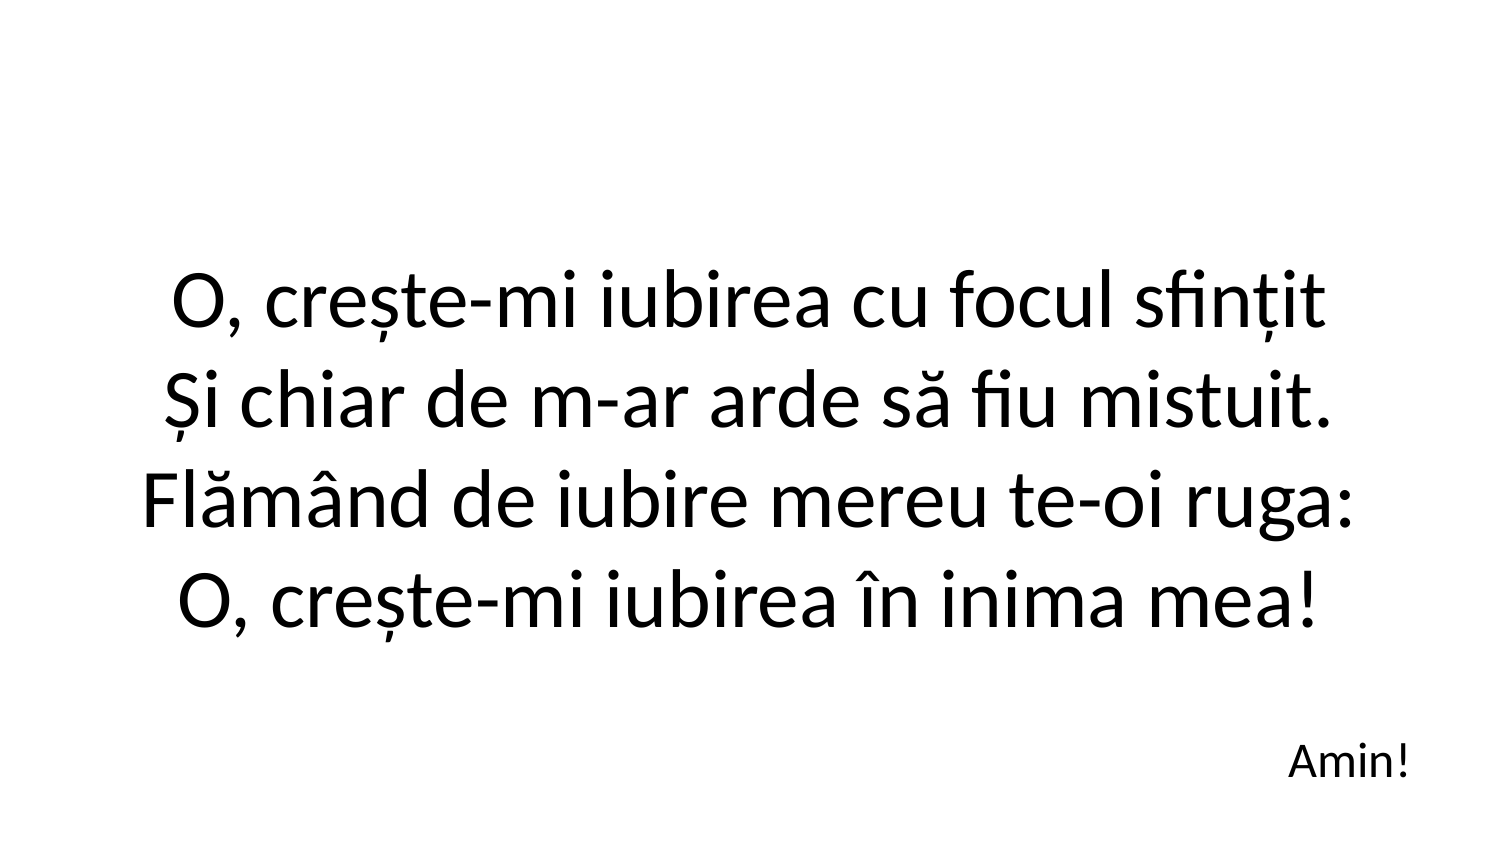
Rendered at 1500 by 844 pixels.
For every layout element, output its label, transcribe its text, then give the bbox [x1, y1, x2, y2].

text_box Amin! [1273, 674, 1427, 795]
text_box O, crește-mi iubirea cu focul sfințit Și chiar de m-ar arde să fiu mistuit. Flămând de iubire mereu te-oi ruga: O, crește-mi iubirea în inima mea! [127, 192, 1373, 652]
